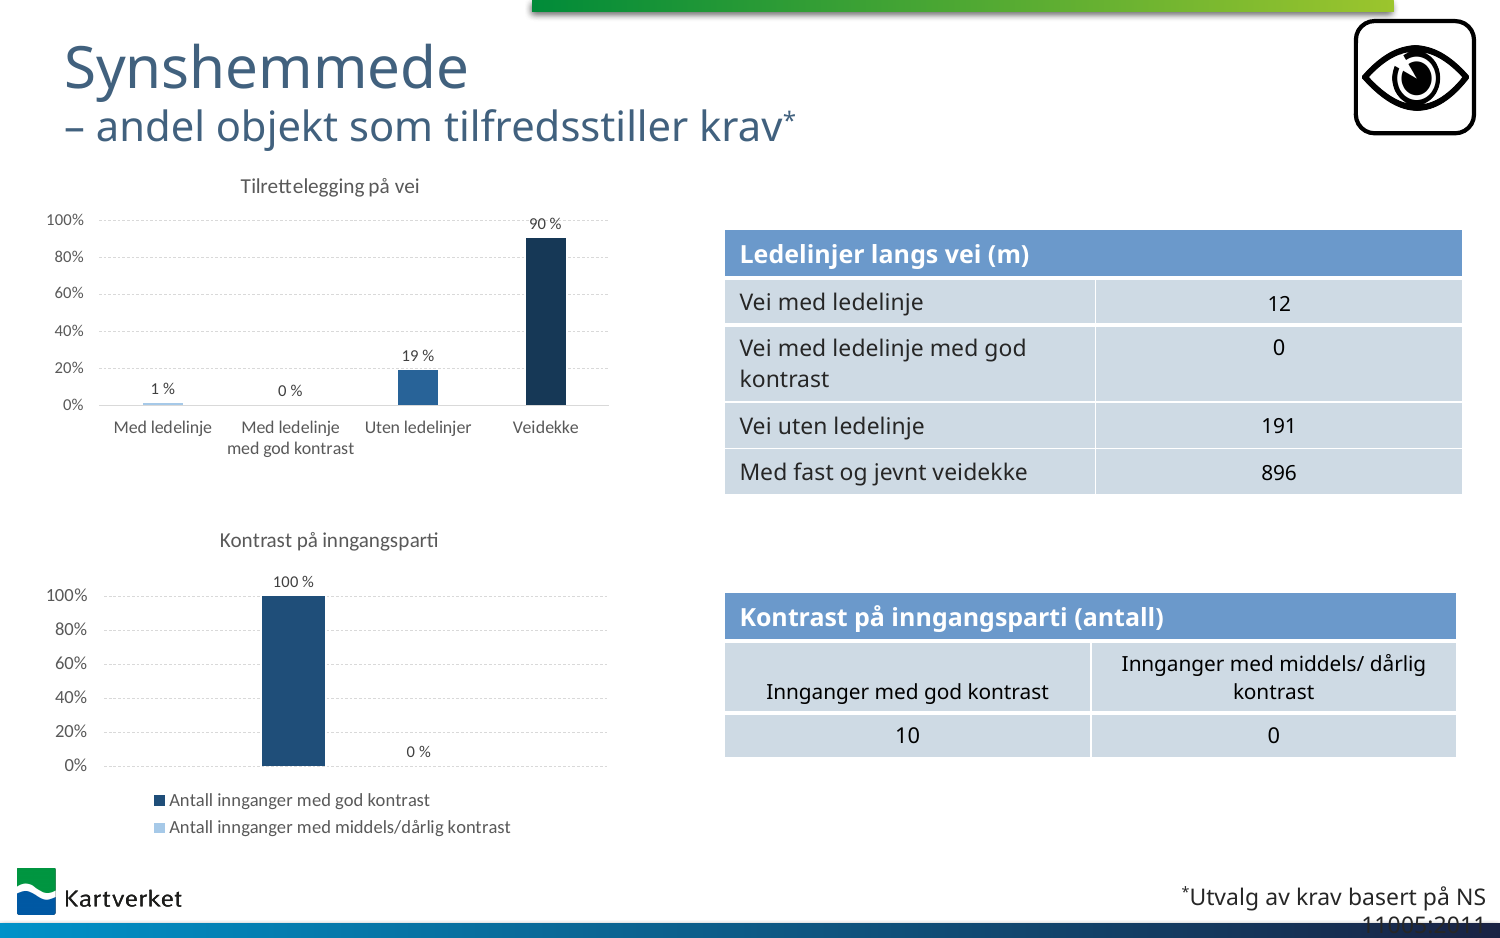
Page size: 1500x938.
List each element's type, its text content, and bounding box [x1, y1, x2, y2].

table_cell 0 [1092, 715, 1456, 757]
picture [41, 520, 618, 846]
table_cell 10 [725, 715, 1090, 757]
table_cell Innganger med middels/ dårlig kontrast [1092, 643, 1456, 711]
table_cell 0 [1096, 327, 1462, 401]
table_cell Med fast og jevnt veidekke [725, 449, 1095, 494]
table_cell Vei uten ledelinje [725, 403, 1095, 448]
table_cell Vei med ledelinje med god kontrast [725, 327, 1095, 401]
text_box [1355, 20, 1475, 134]
table_cell 896 [1096, 449, 1462, 494]
table_cell 12 [1096, 280, 1462, 323]
table_cell Innganger med god kontrast [725, 643, 1090, 711]
table_header Ledelinjer langs vei (m) [725, 230, 1462, 276]
text_box *Utvalg av krav basert på NS 11005:2011 [1068, 873, 1500, 938]
table_header Kontrast på inngangsparti (antall) [725, 593, 1456, 639]
picture [41, 166, 619, 492]
text_box Synshemmede – andel objekt som tilfredsstiller krav* [49, 24, 1431, 158]
table_cell 191 [1096, 403, 1462, 448]
table_cell Vei med ledelinje [725, 280, 1095, 323]
